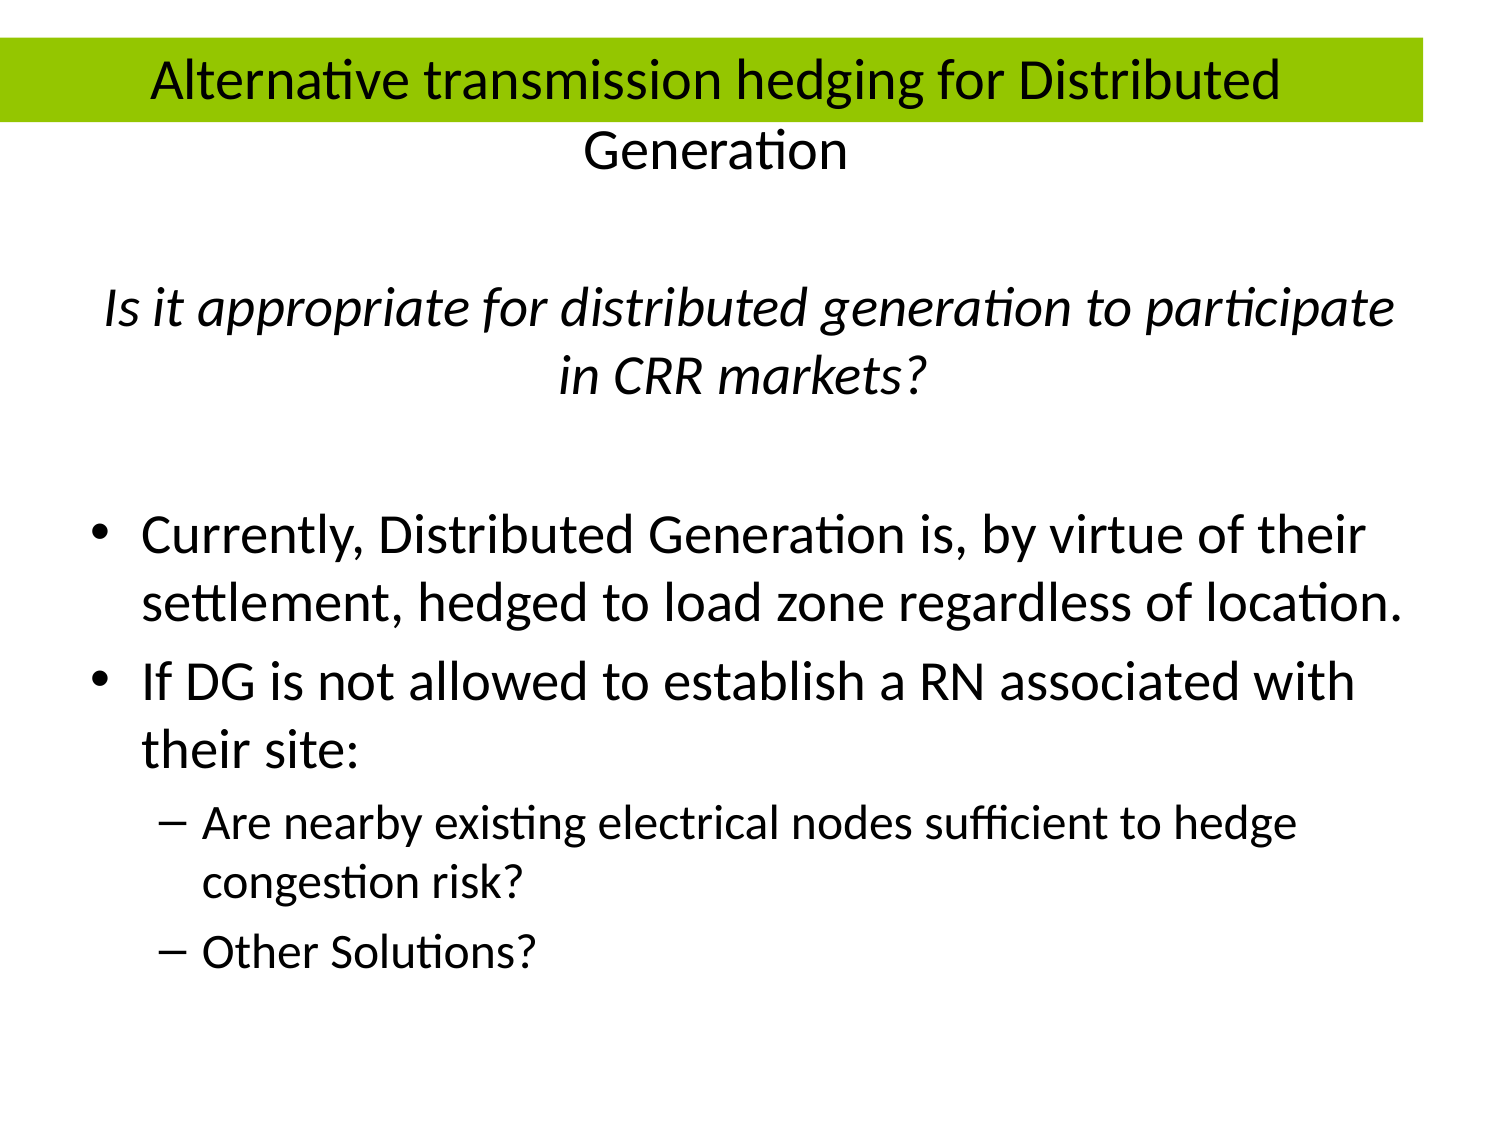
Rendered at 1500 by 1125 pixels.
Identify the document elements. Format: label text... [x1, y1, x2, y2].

list Is it appropriate for distributed generation to participate in CRR markets? Currently, Distributed Generation is, by virtue of their settlement, hedged to load zone regardless of location. If DG is not allowed to establish a RN associated with their site: Are nearby existing electrical nodes sufficient to hedge congestion risk? Other Solutions? [75, 262, 1425, 1005]
title Alternative transmission hedging for Distributed Generation [2, 31, 1431, 191]
